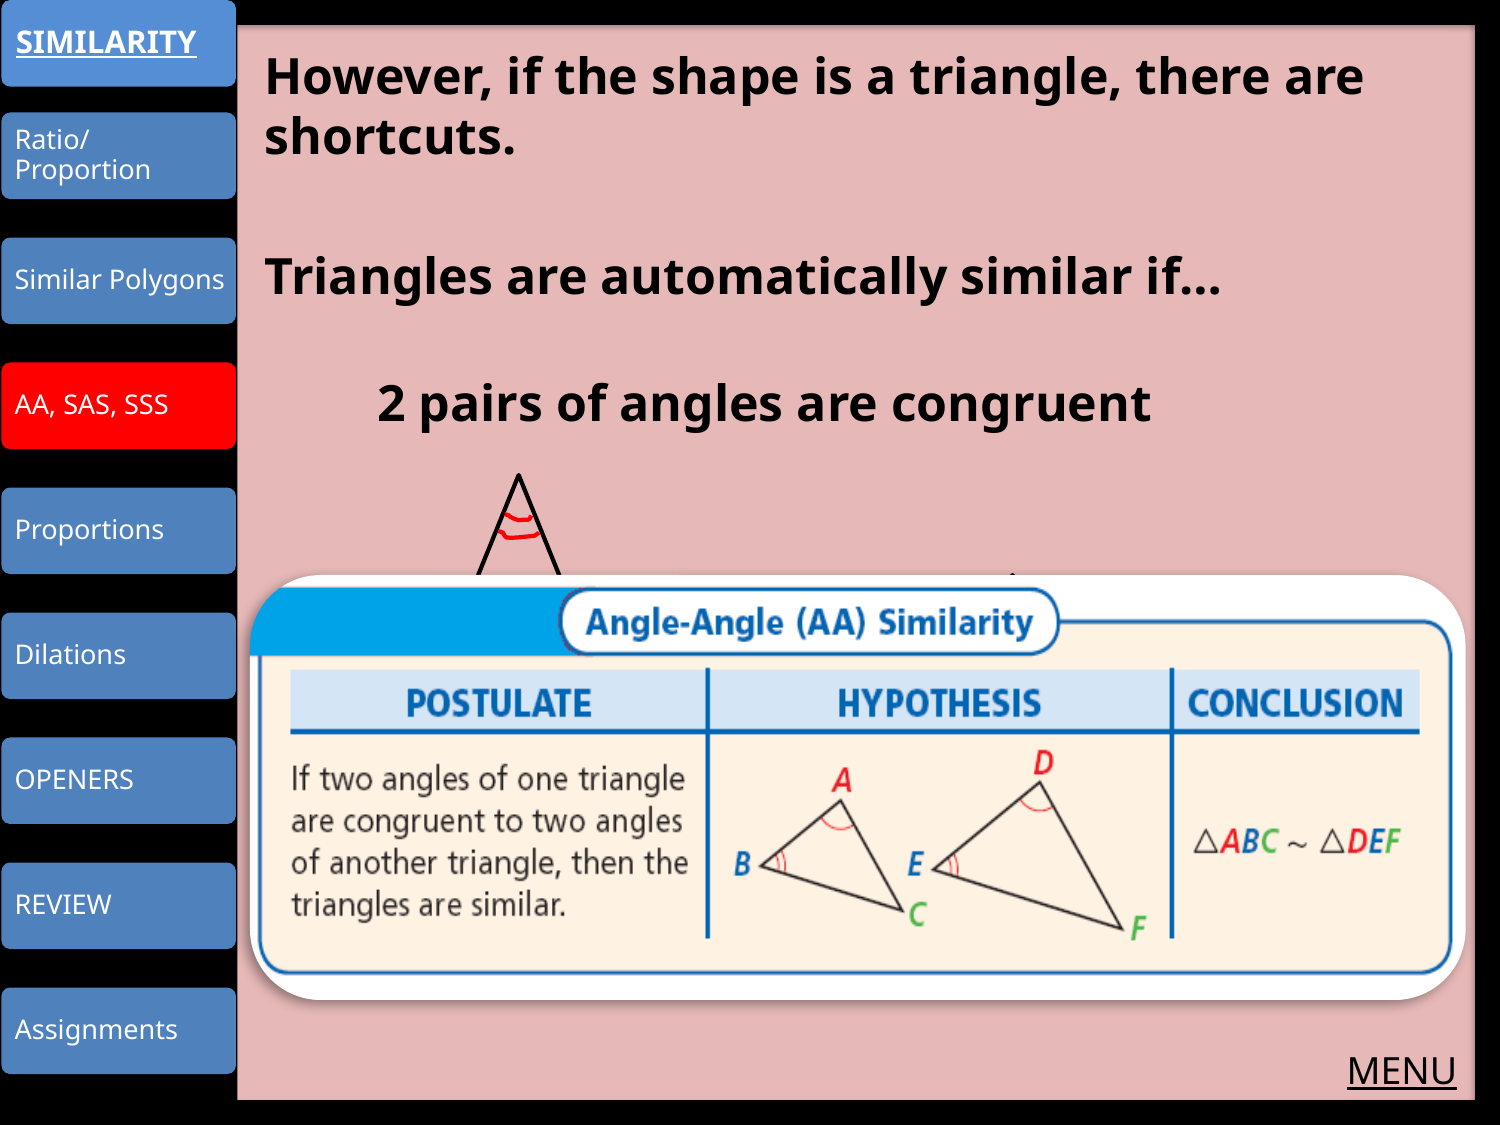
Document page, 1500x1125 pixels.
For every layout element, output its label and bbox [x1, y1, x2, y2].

text_box [0, 0, 238, 1125]
text_box [238, 0, 1500, 1125]
picture [249, 574, 1466, 1001]
